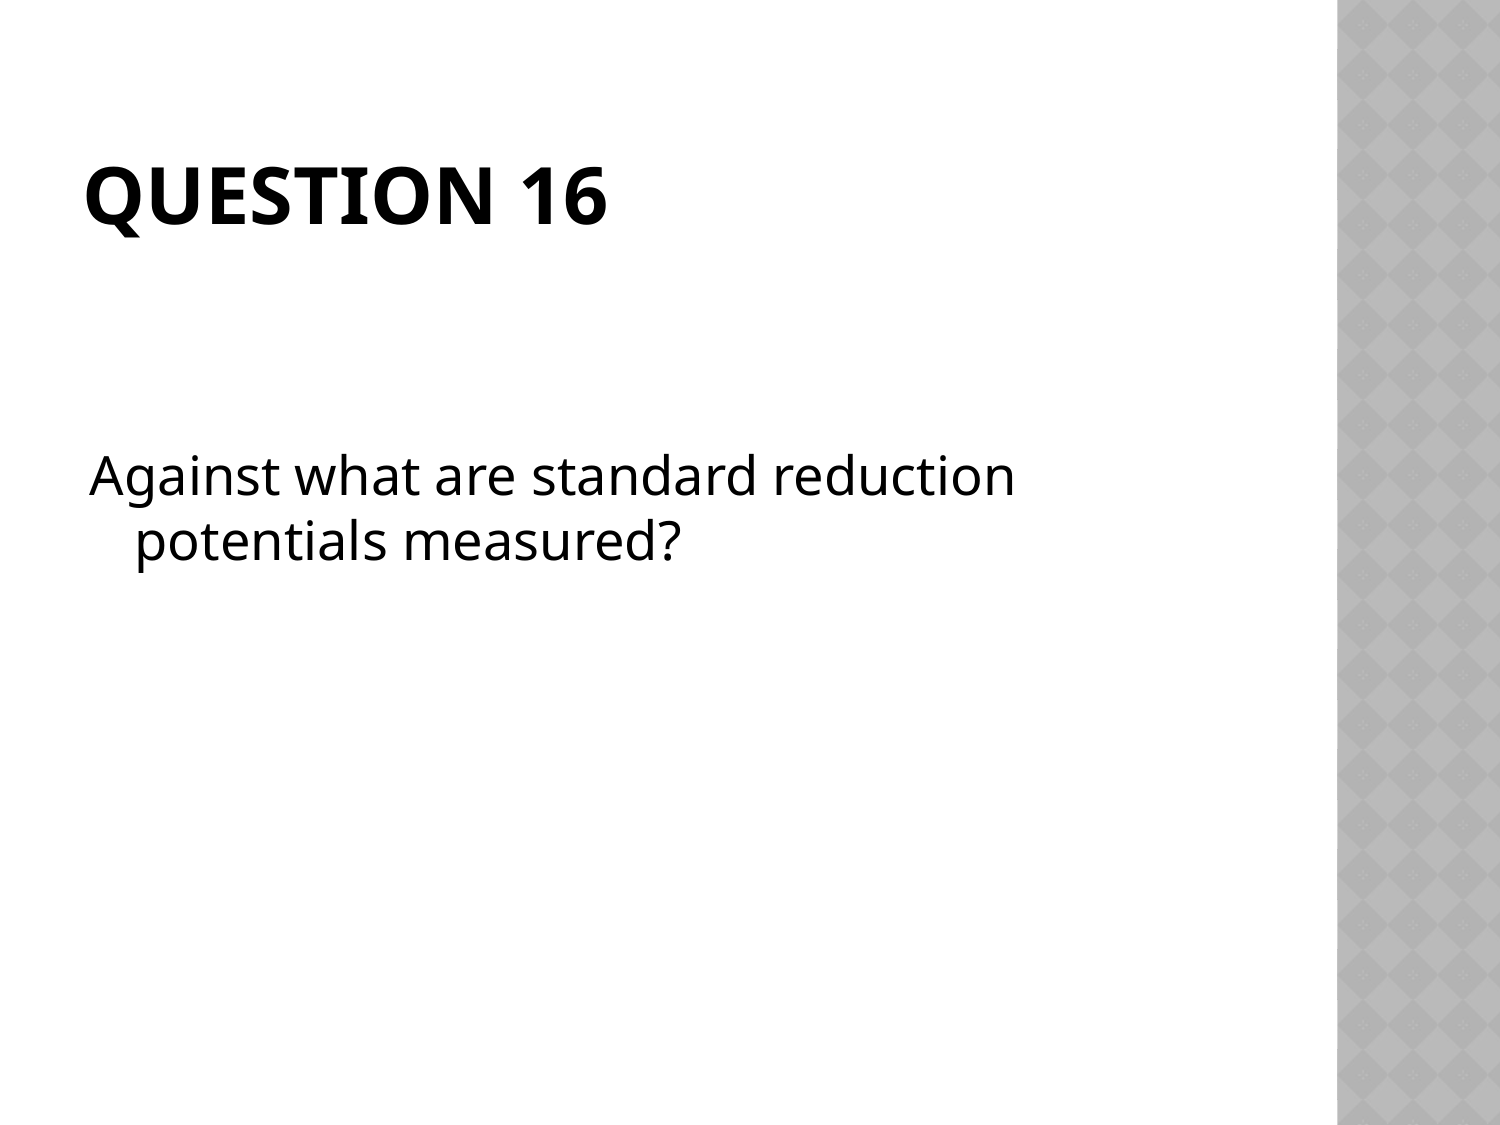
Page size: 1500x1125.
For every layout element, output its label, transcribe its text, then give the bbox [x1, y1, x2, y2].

title Question 16 [75, 52, 1263, 240]
list Against what are standard reduction potentials measured? [75, 433, 1263, 1059]
